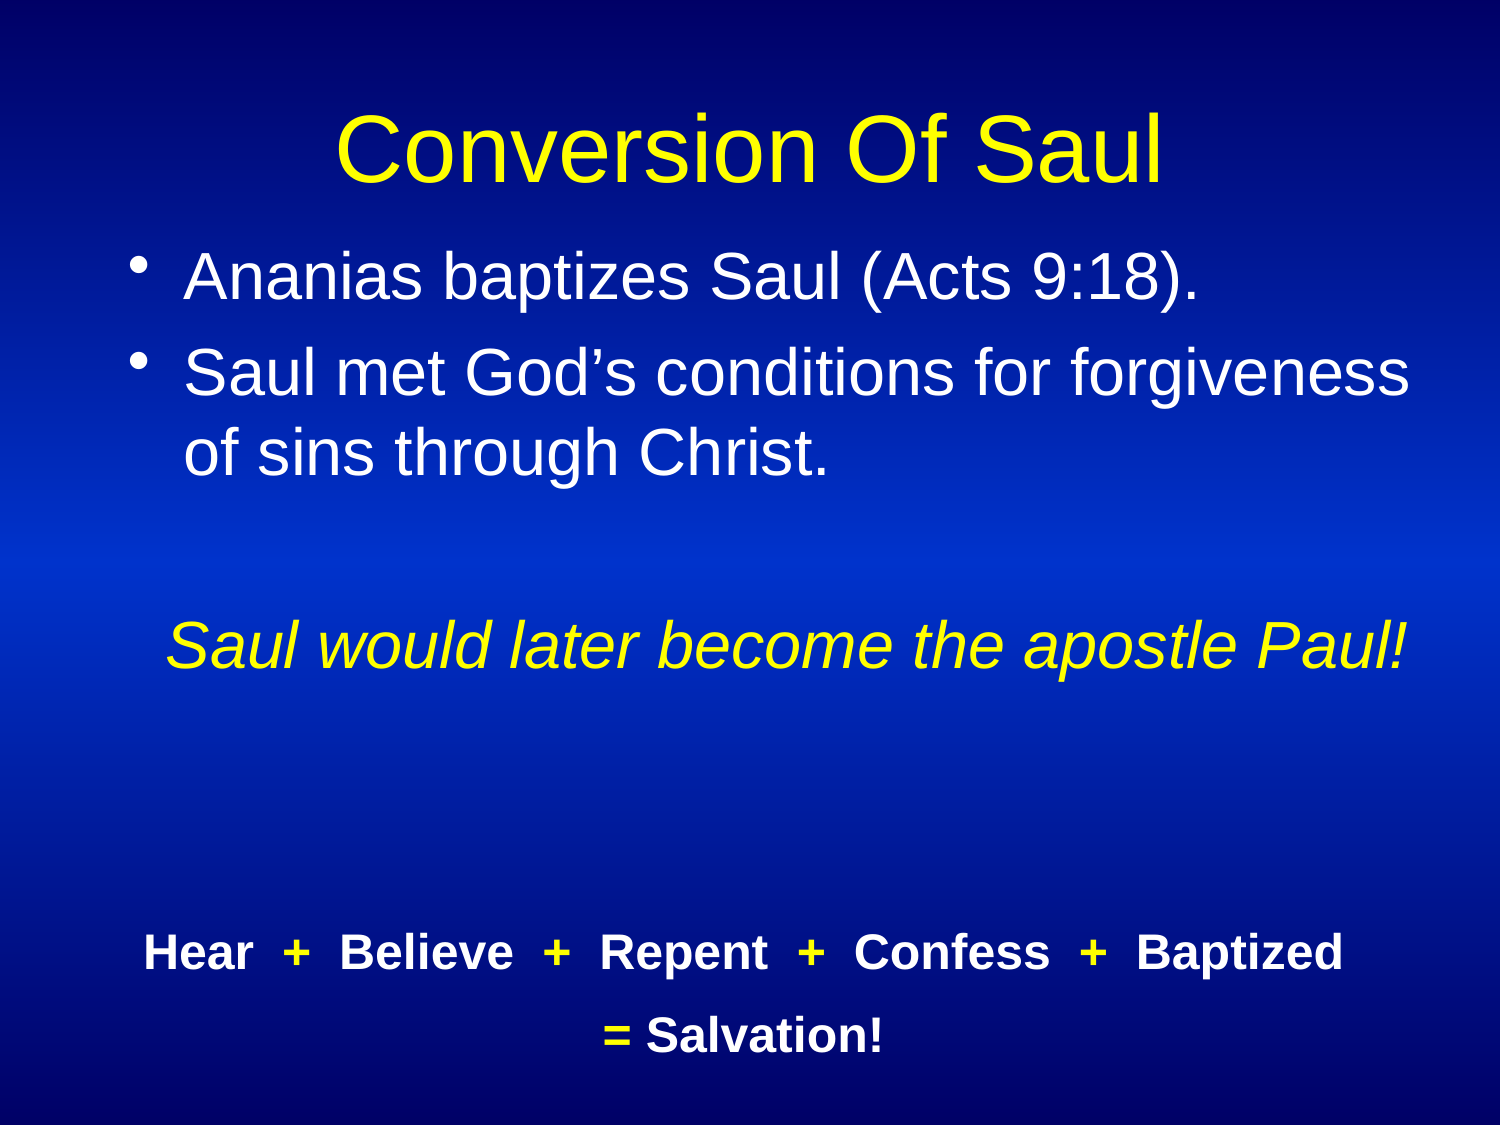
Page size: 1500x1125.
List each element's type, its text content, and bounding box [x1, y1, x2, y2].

title Conversion Of Saul [37, 50, 1463, 238]
text_box Hear + Believe + Repent + Confess + Baptized = Salvation! [125, 912, 1363, 1070]
list Ananias baptizes Saul (Acts 9:18). Saul met God’s conditions for forgiveness of sins through Christ. Saul would later become the apostle Paul! [112, 224, 1463, 800]
